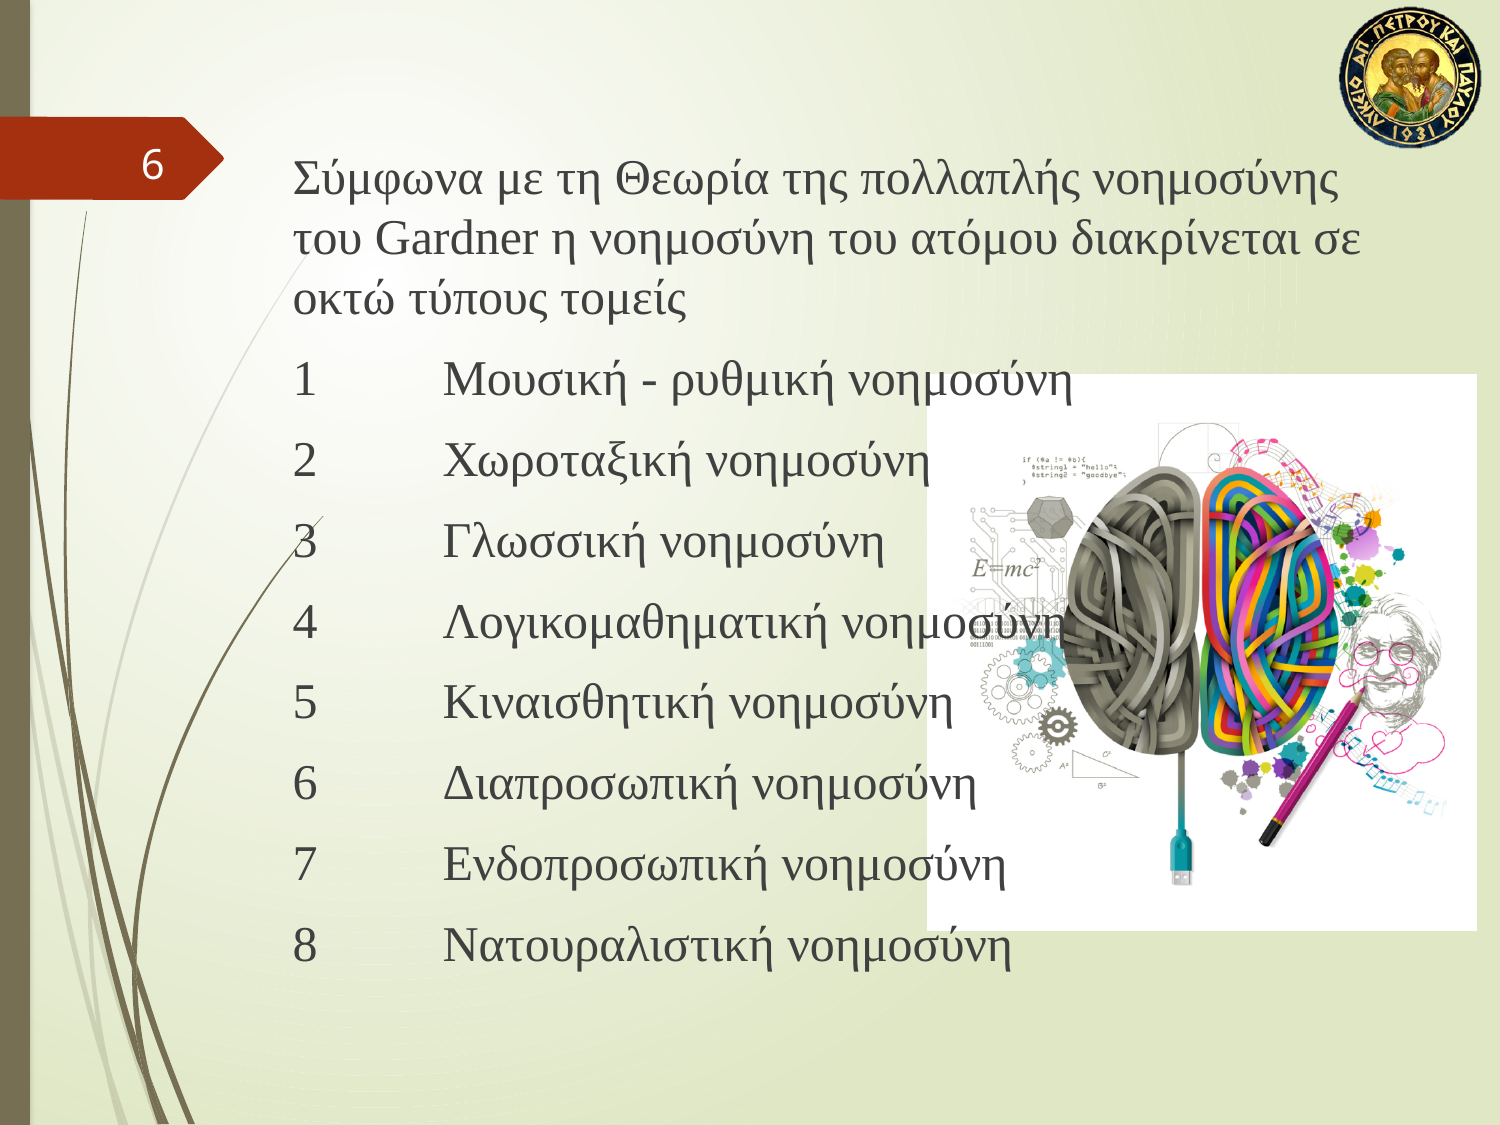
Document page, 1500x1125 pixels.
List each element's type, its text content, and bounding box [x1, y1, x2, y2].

picture [1328, 0, 1495, 160]
picture [926, 374, 1477, 931]
list Σύμφωνα με τη Θεωρία της πολλαπλής νοημοσύνης του Gardner η νοημοσύνη του ατόμου διακρίνεται σε οκτώ τύπους τομείς 1 Μουσική - ρυθμική νοημοσύνη 2 Χωροταξική νοημοσύνη 3 Γλωσσική νοημοσύνη 4 Λογικομαθηματική νοημοσύνη 5 Κιναισθητική νοημοσύνη 6 Διαπροσωπική νοημοσύνη 7 Ενδοπροσωπική νοημοσύνη 8 Νατουραλιστική νοημοσύνη [277, 137, 1395, 1024]
slide_number 6 [83, 136, 180, 197]
